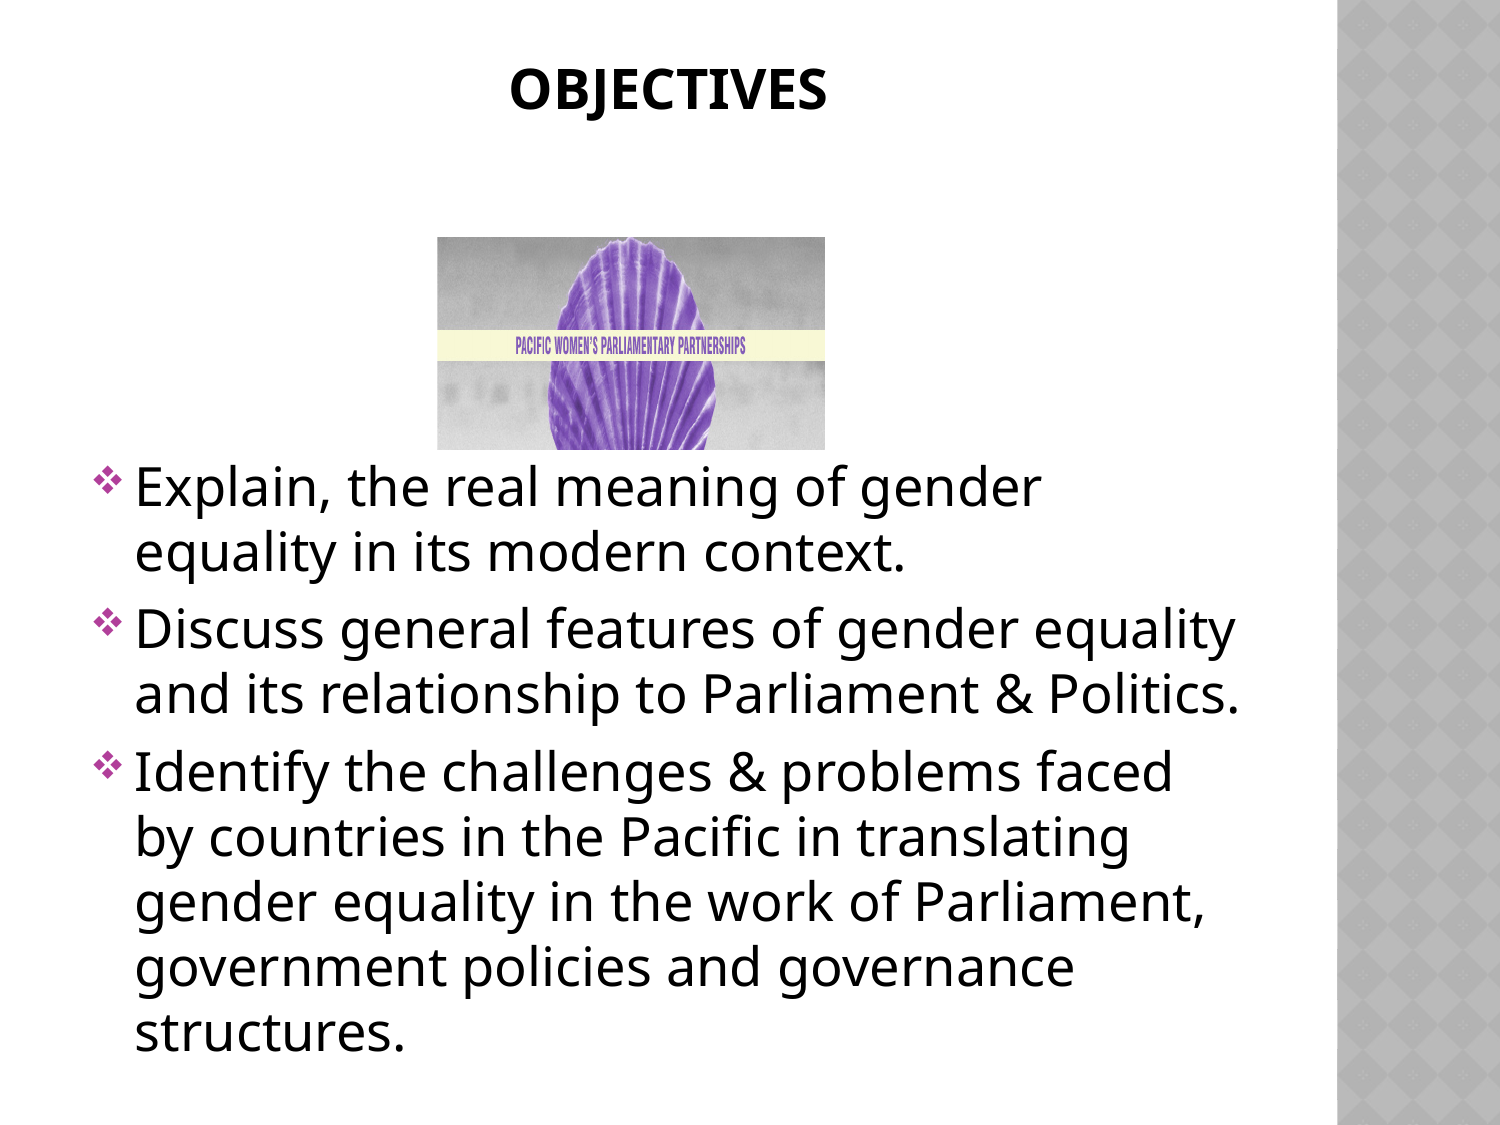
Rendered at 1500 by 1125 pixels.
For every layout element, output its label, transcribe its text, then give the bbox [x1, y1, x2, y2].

list Explain, the real meaning of gender equality in its modern context. Discuss general features of gender equality and its relationship to Parliament & Politics. Identify the challenges & problems faced by countries in the Pacific in translating gender equality in the work of Parliament, government policies and governance structures. [74, 212, 1263, 1101]
title Objectives [75, 52, 1263, 188]
picture [436, 237, 826, 451]
